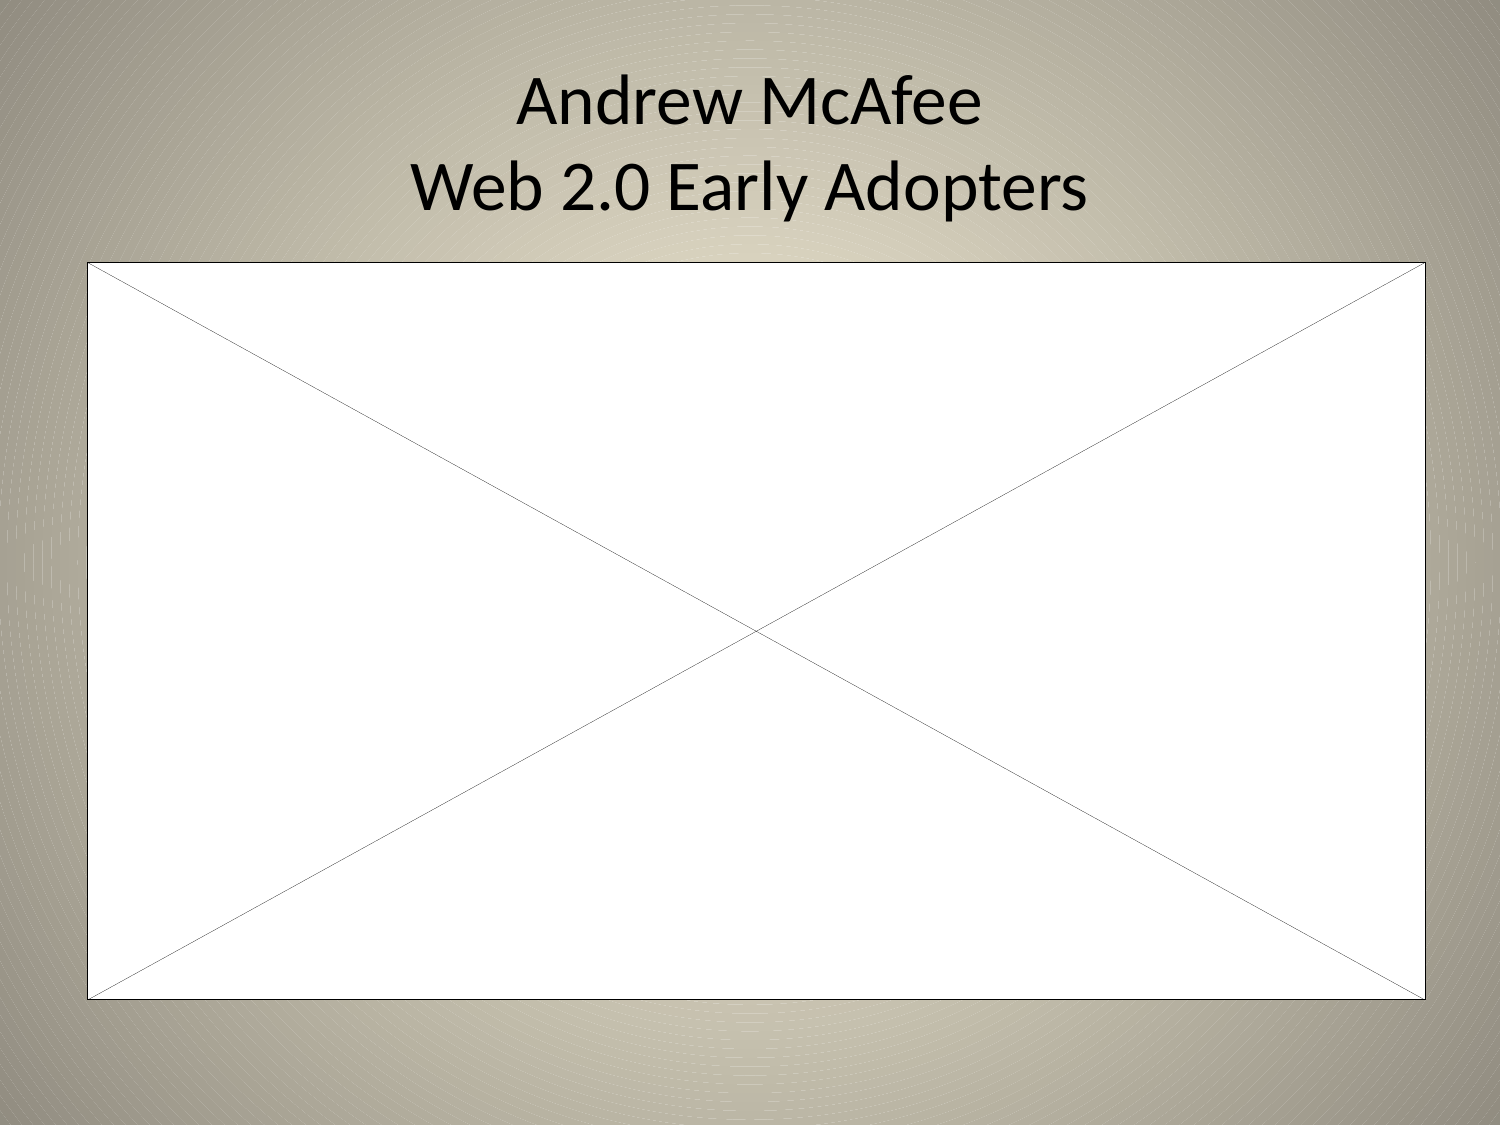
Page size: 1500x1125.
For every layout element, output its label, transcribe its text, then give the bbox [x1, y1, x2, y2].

title Andrew McAfee Web 2.0 Early Adopters [75, 45, 1425, 233]
